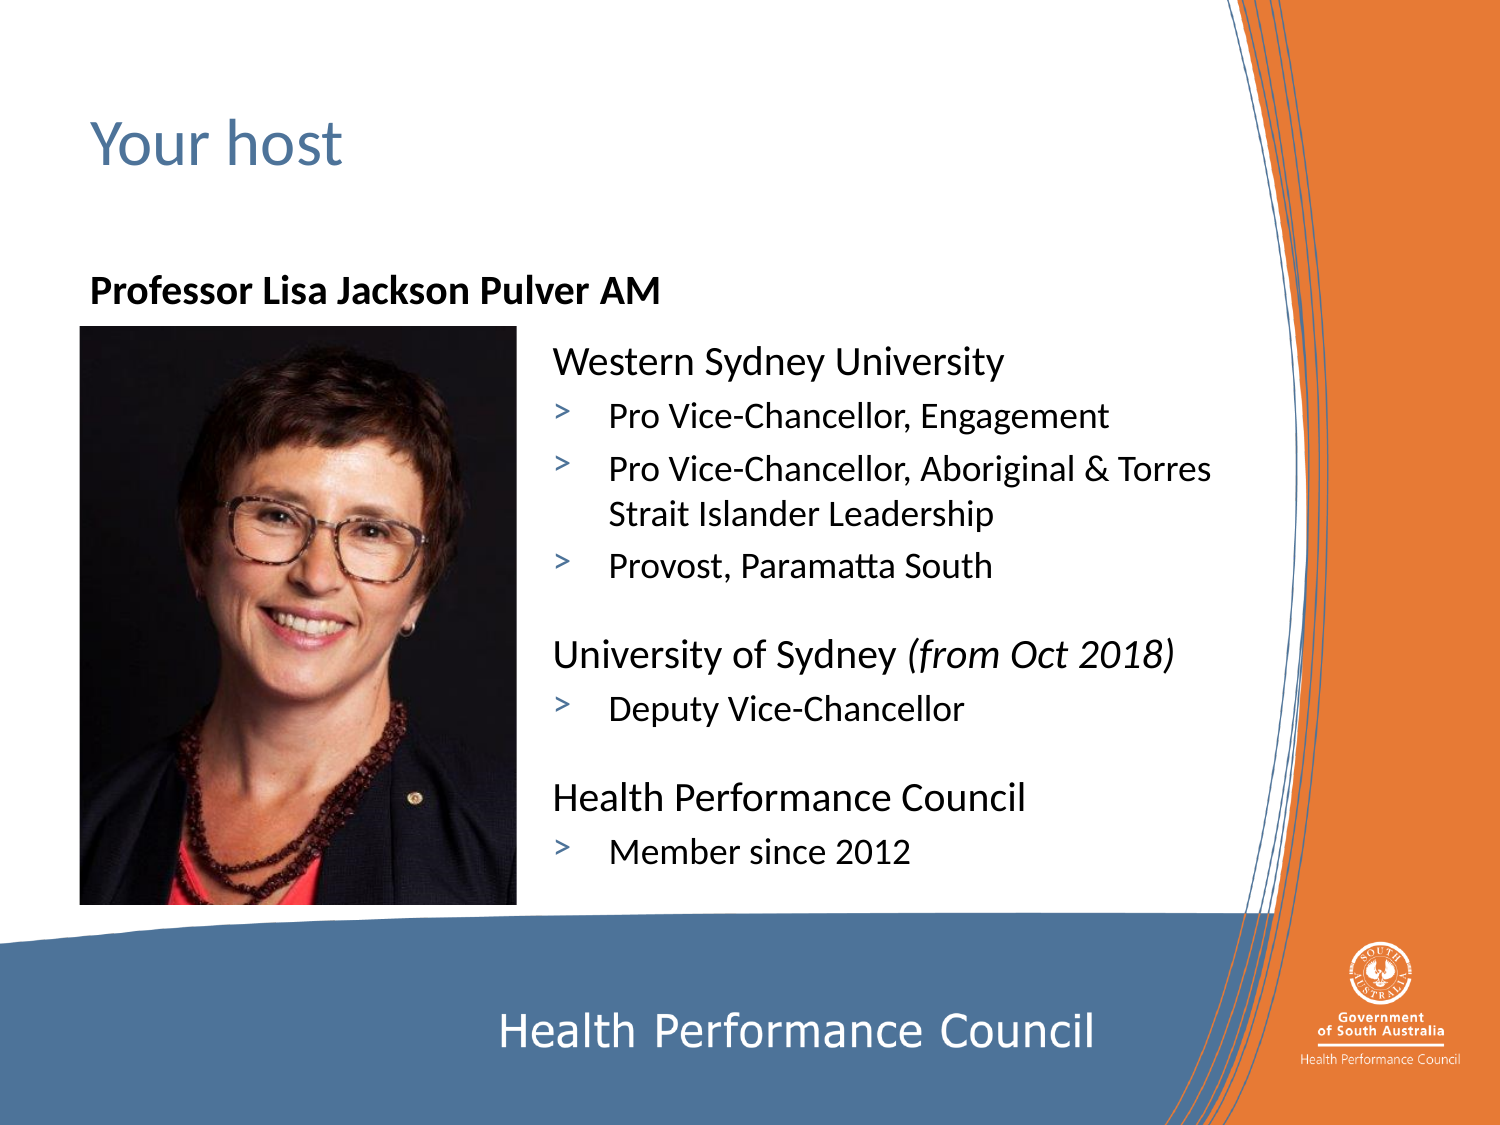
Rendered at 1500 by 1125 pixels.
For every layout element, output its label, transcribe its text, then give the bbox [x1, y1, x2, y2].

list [79, 325, 517, 906]
picture [0, 0, 1500, 1125]
list Western Sydney University Pro Vice-Chancellor, Engagement Pro Vice-Chancellor, Aboriginal & Torres Strait Islander Leadership Provost, Paramatta South University of Sydney (from Oct 2018) Deputy Vice-Chancellor Health Performance Council Member since 2012 [537, 326, 1258, 906]
title Your host [75, 45, 1103, 233]
list Professor Lisa Jackson Pulver am [75, 255, 1258, 315]
